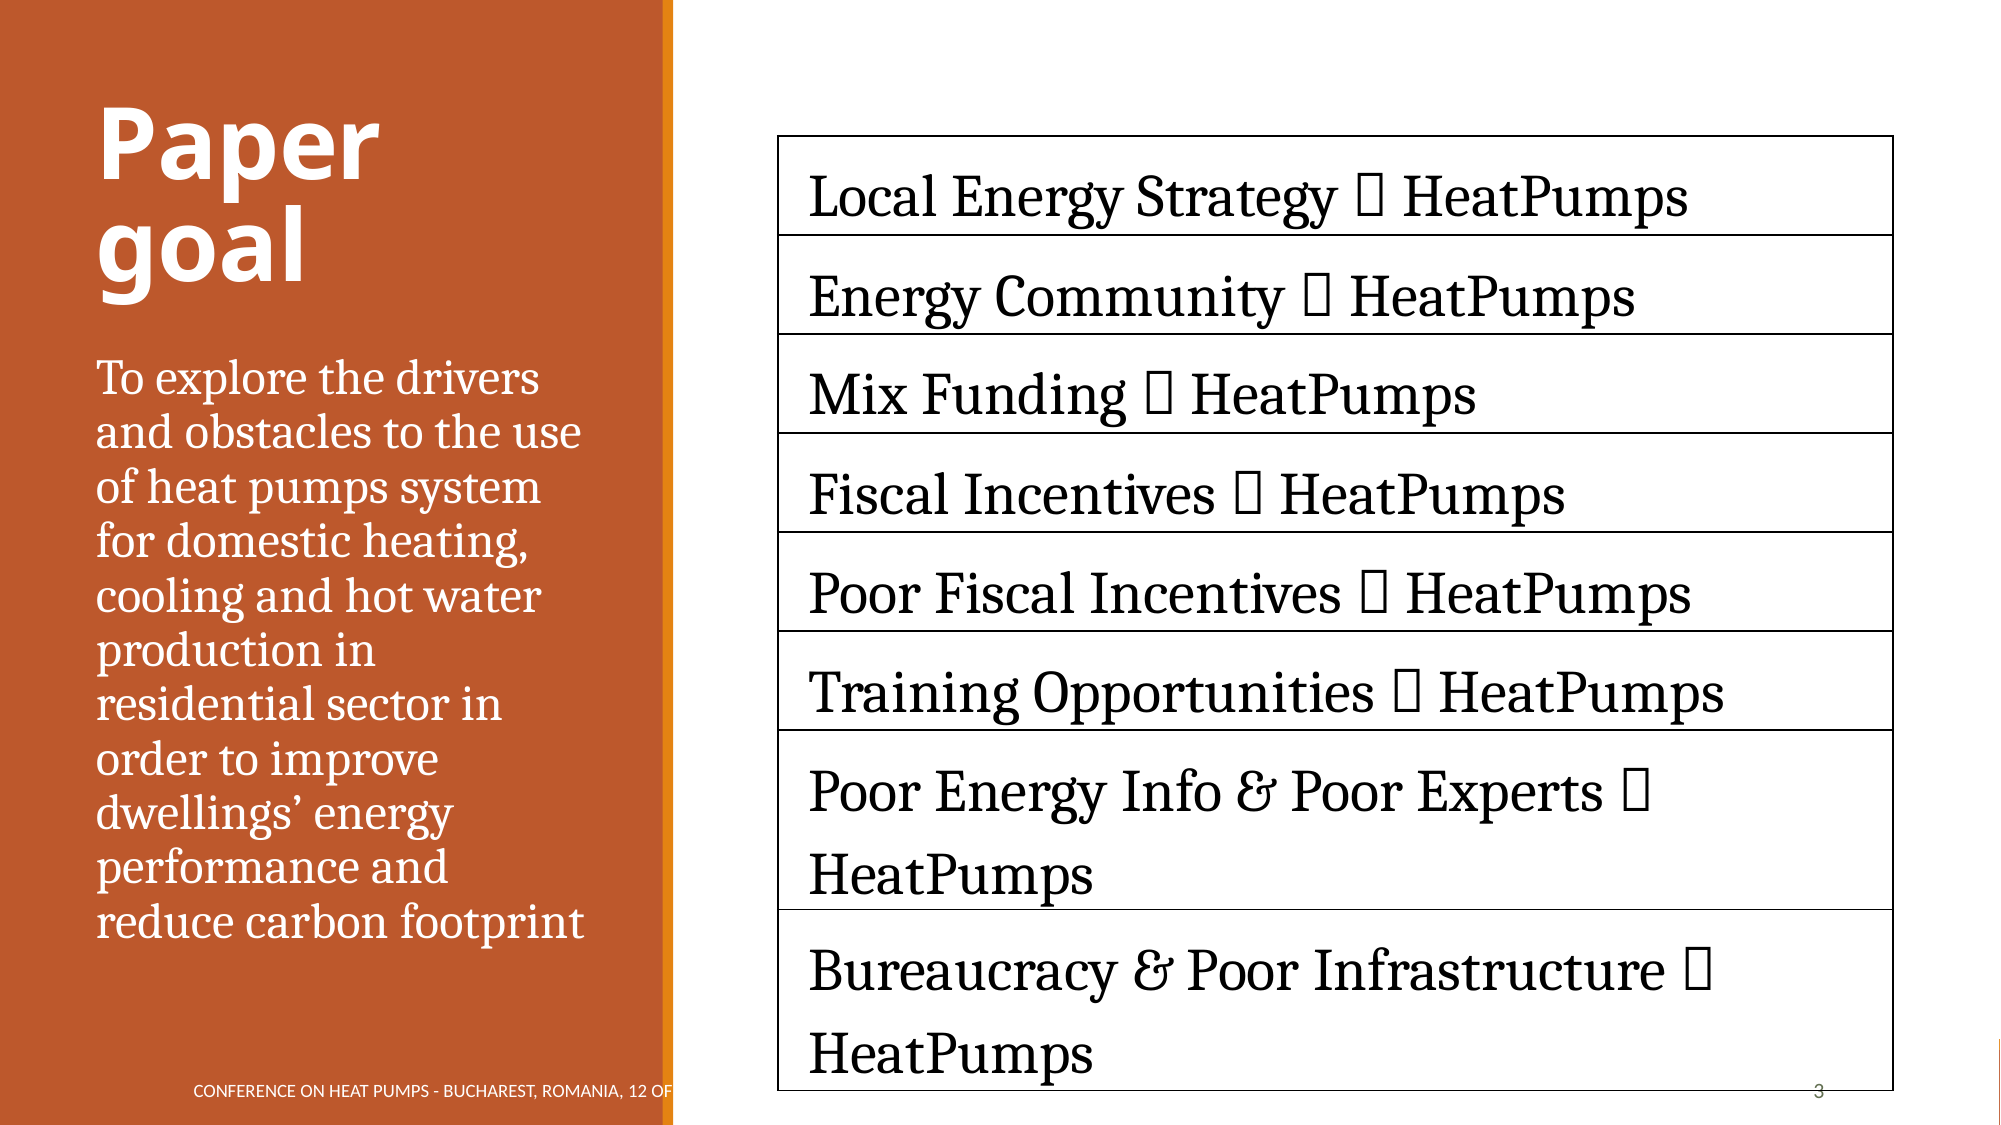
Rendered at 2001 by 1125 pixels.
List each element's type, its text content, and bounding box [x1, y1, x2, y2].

title Paper goal [80, 84, 587, 310]
table_cell Poor Energy Info & Poor Experts  HeatPumps [779, 731, 1892, 909]
table_cell Mix Funding  HeatPumps [779, 335, 1892, 432]
text_box [674, 0, 2000, 1125]
text_box [661, 0, 674, 1059]
footer Conference on Heat Pumps - Bucharest, Romania, 12 of Sept. 2023 [178, 1059, 795, 1120]
table_cell Fiscal Incentives  HeatPumps [779, 434, 1892, 531]
table_cell Training Opportunities  HeatPumps [779, 632, 1892, 729]
list To explore the drivers and obstacles to the use of heat pumps system for domestic heating, cooling and hot water production in residential sector in order to improve dwellings’ energy performance and reduce carbon footprint [80, 343, 587, 983]
slide_number 3 [1624, 1091, 1840, 1120]
table_cell Bureaucracy & Poor Infrastructure  HeatPumps [779, 910, 1892, 1090]
table_cell Poor Fiscal Incentives  HeatPumps [779, 533, 1892, 630]
table_cell Energy Community  HeatPumps [779, 236, 1892, 333]
text_box [661, 1120, 674, 1125]
text_box [0, 0, 661, 1125]
table_header Local Energy Strategy  HeatPumps [779, 137, 1892, 234]
